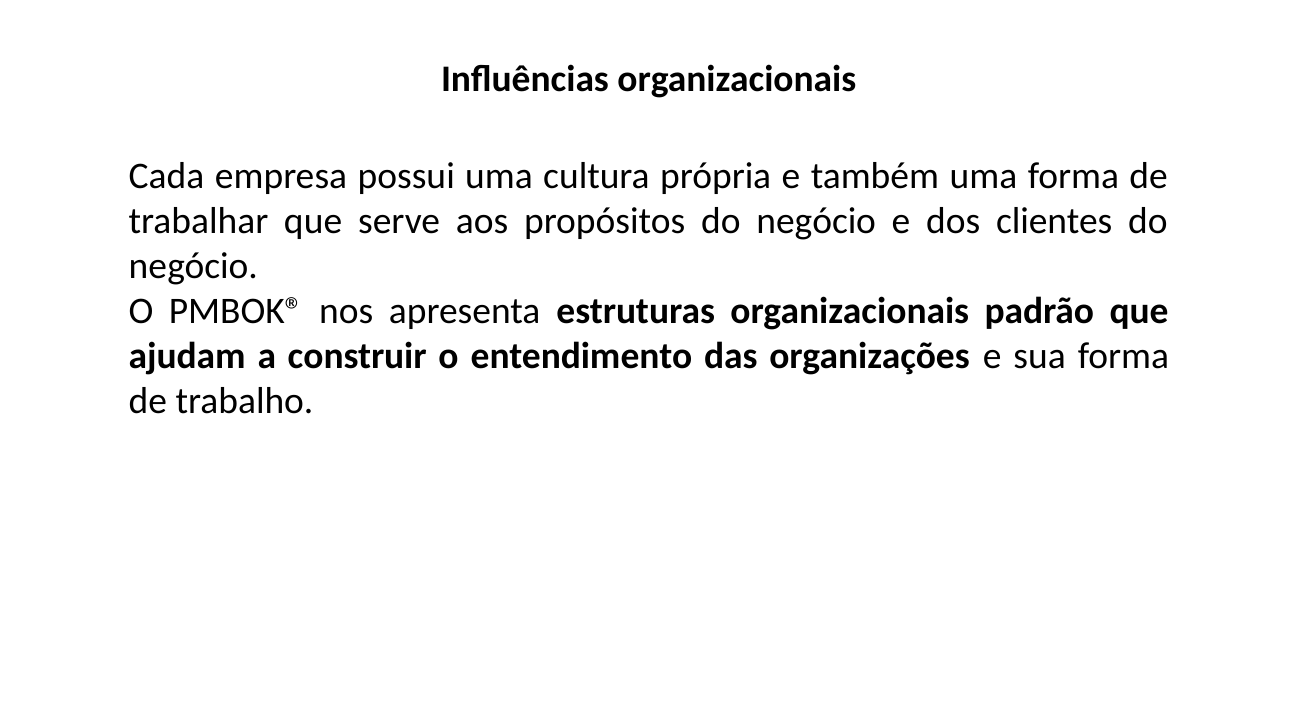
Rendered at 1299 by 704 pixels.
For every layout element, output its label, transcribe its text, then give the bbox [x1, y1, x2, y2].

text_box Cada empresa possui uma cultura própria e também uma forma de trabalhar que serve aos propósitos do negócio e dos clientes do negócio. O PMBOK® nos apresenta estruturas organizacionais padrão que ajudam a construir o entendimento das organizações e sua forma de trabalho. [117, 145, 1181, 559]
text_box Influências organizacionais [0, 46, 1299, 108]
